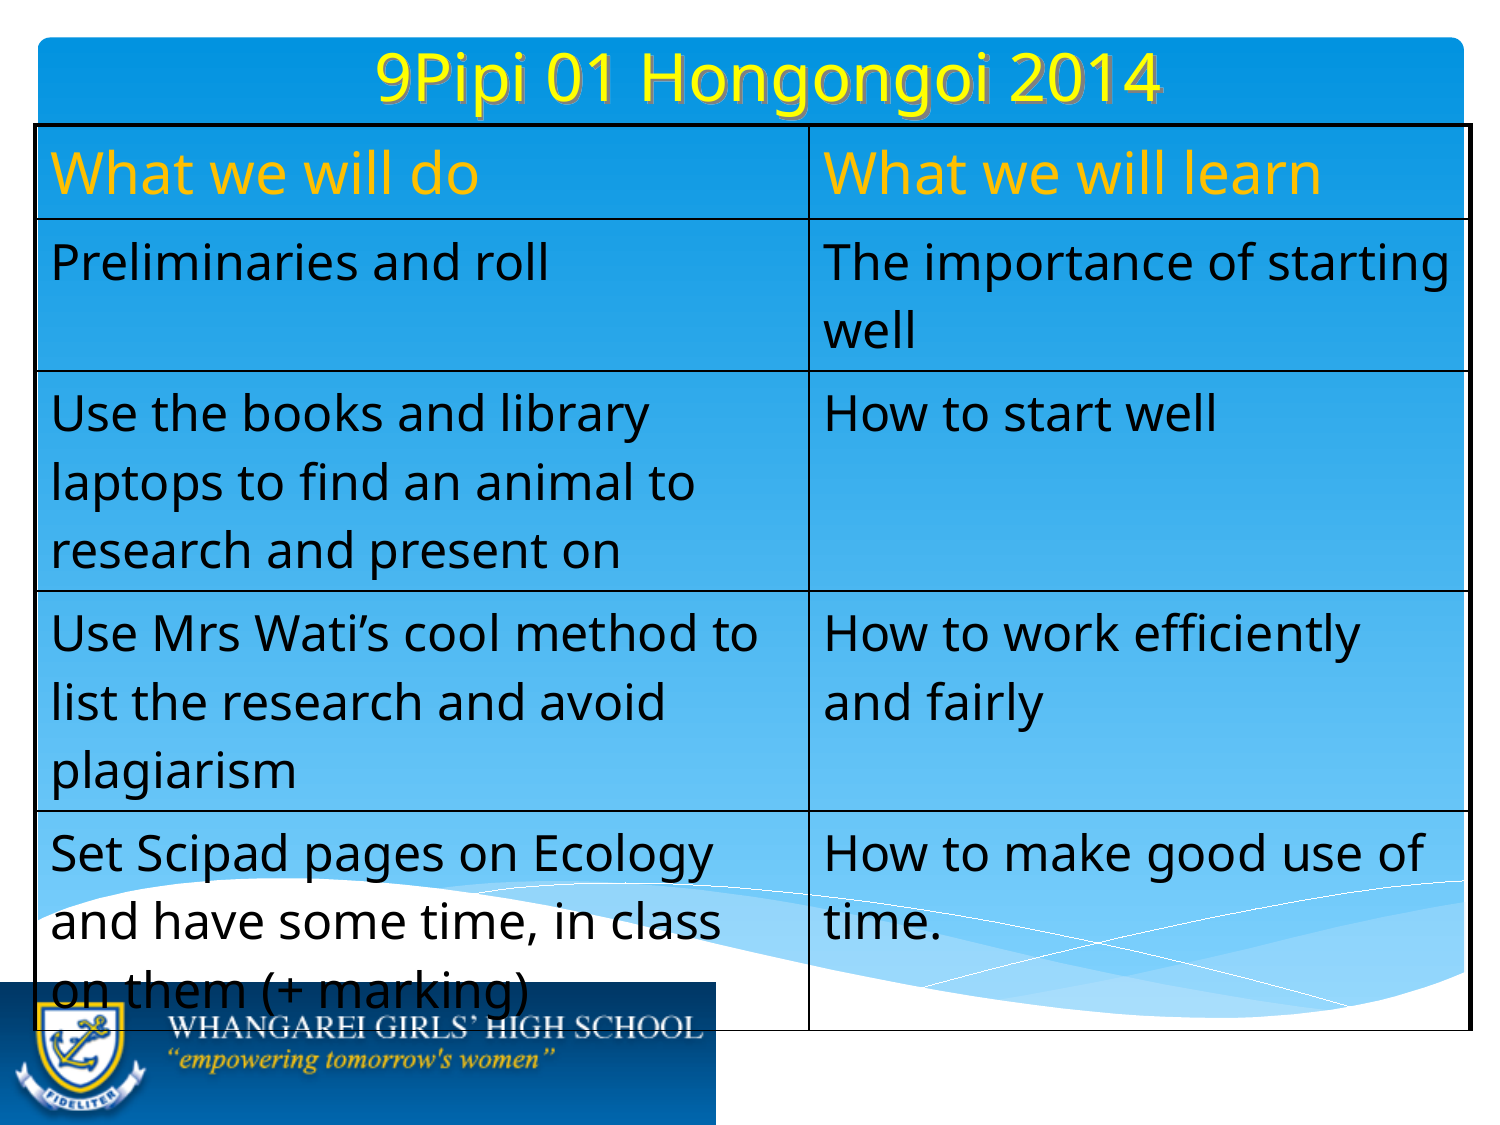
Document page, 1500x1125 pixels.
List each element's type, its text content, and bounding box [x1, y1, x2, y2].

picture [0, 982, 716, 1125]
table_cell The importance of starting well [810, 220, 1468, 370]
table_cell Preliminaries and roll [37, 220, 808, 370]
table_cell Use Mrs Wati’s cool method to list the research and avoid plagiarism [37, 592, 808, 810]
table_cell How to start well [810, 372, 1468, 590]
table_cell How to make good use of time. [810, 812, 1468, 1030]
text_box 9Pipi 01 Hongongoi 2014 [162, 24, 1375, 123]
table_cell Use the books and library laptops to find an animal to research and present on [37, 372, 808, 590]
table_header What we will do [37, 127, 808, 218]
table_header What we will learn [810, 127, 1468, 218]
table_cell How to work efficiently and fairly [810, 592, 1468, 810]
table_cell Set Scipad pages on Ecology and have some time, in class on them (+ marking) [37, 812, 808, 1030]
